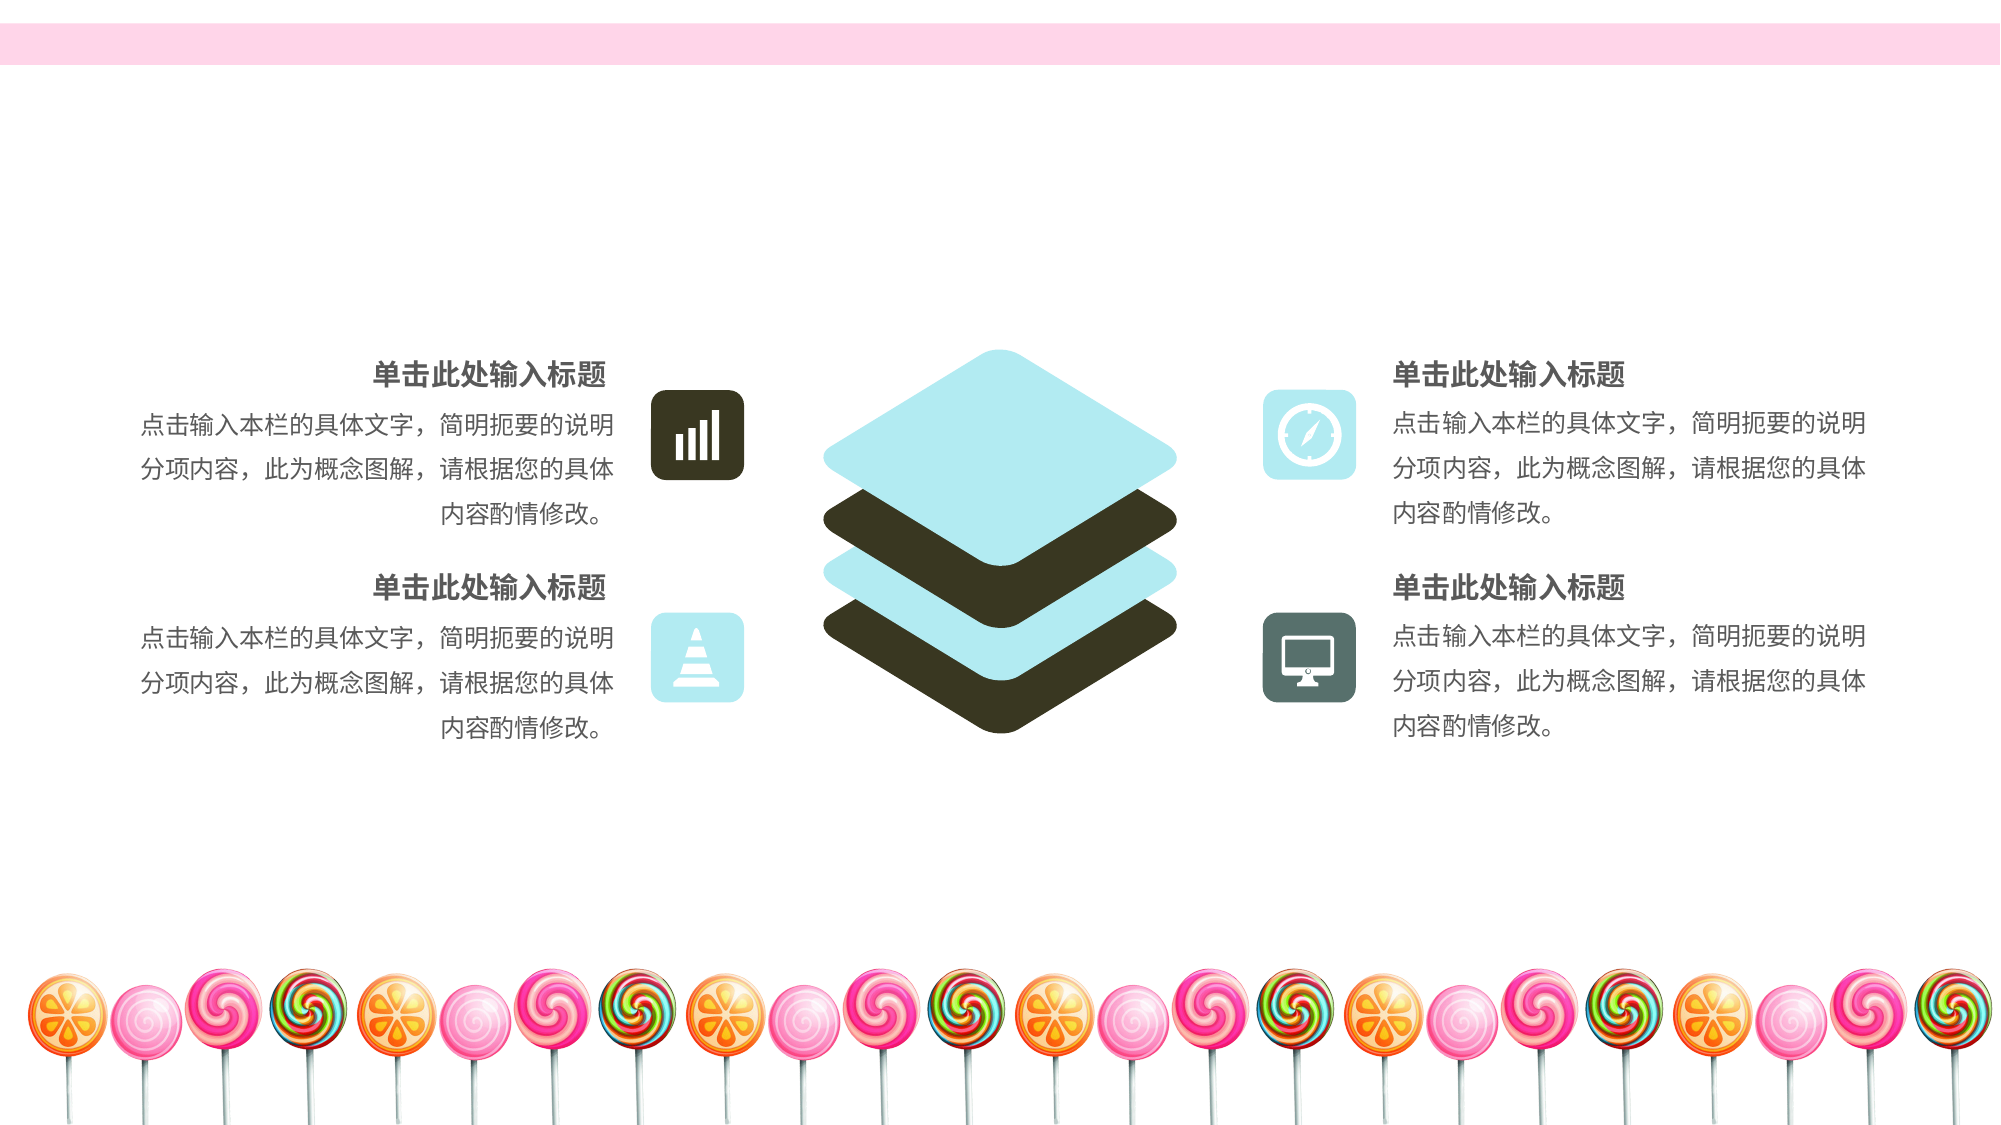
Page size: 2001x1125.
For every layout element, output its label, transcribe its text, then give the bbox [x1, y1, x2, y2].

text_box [650, 390, 744, 480]
text_box [0, 22, 2000, 66]
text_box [25, 953, 2000, 1125]
text_box 点击输入本栏的具体文字，简明扼要的说明分项内容，此为概念图解，请根据您的具体内容酌情修改。 [1377, 385, 1897, 535]
text_box 单击此处输入标题 [1376, 348, 1666, 400]
text_box [823, 349, 1177, 566]
text_box 点击输入本栏的具体文字，简明扼要的说明分项内容，此为概念图解，请根据您的具体内容酌情修改。 [1377, 598, 1897, 748]
text_box 单击此处输入标题 [332, 561, 622, 613]
text_box 点击输入本栏的具体文字，简明扼要的说明分项内容，此为概念图解，请根据您的具体内容酌情修改。 [124, 386, 630, 537]
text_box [650, 612, 744, 703]
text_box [1262, 612, 1356, 703]
text_box 单击此处输入标题 [332, 348, 622, 400]
text_box 点击输入本栏的具体文字，简明扼要的说明分项内容，此为概念图解，请根据您的具体内容酌情修改。 [124, 600, 630, 750]
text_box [1263, 389, 1357, 480]
text_box 单击此处输入标题 [1376, 561, 1666, 613]
text_box [823, 546, 1177, 681]
text_box [823, 489, 1177, 628]
text_box [823, 599, 1177, 734]
